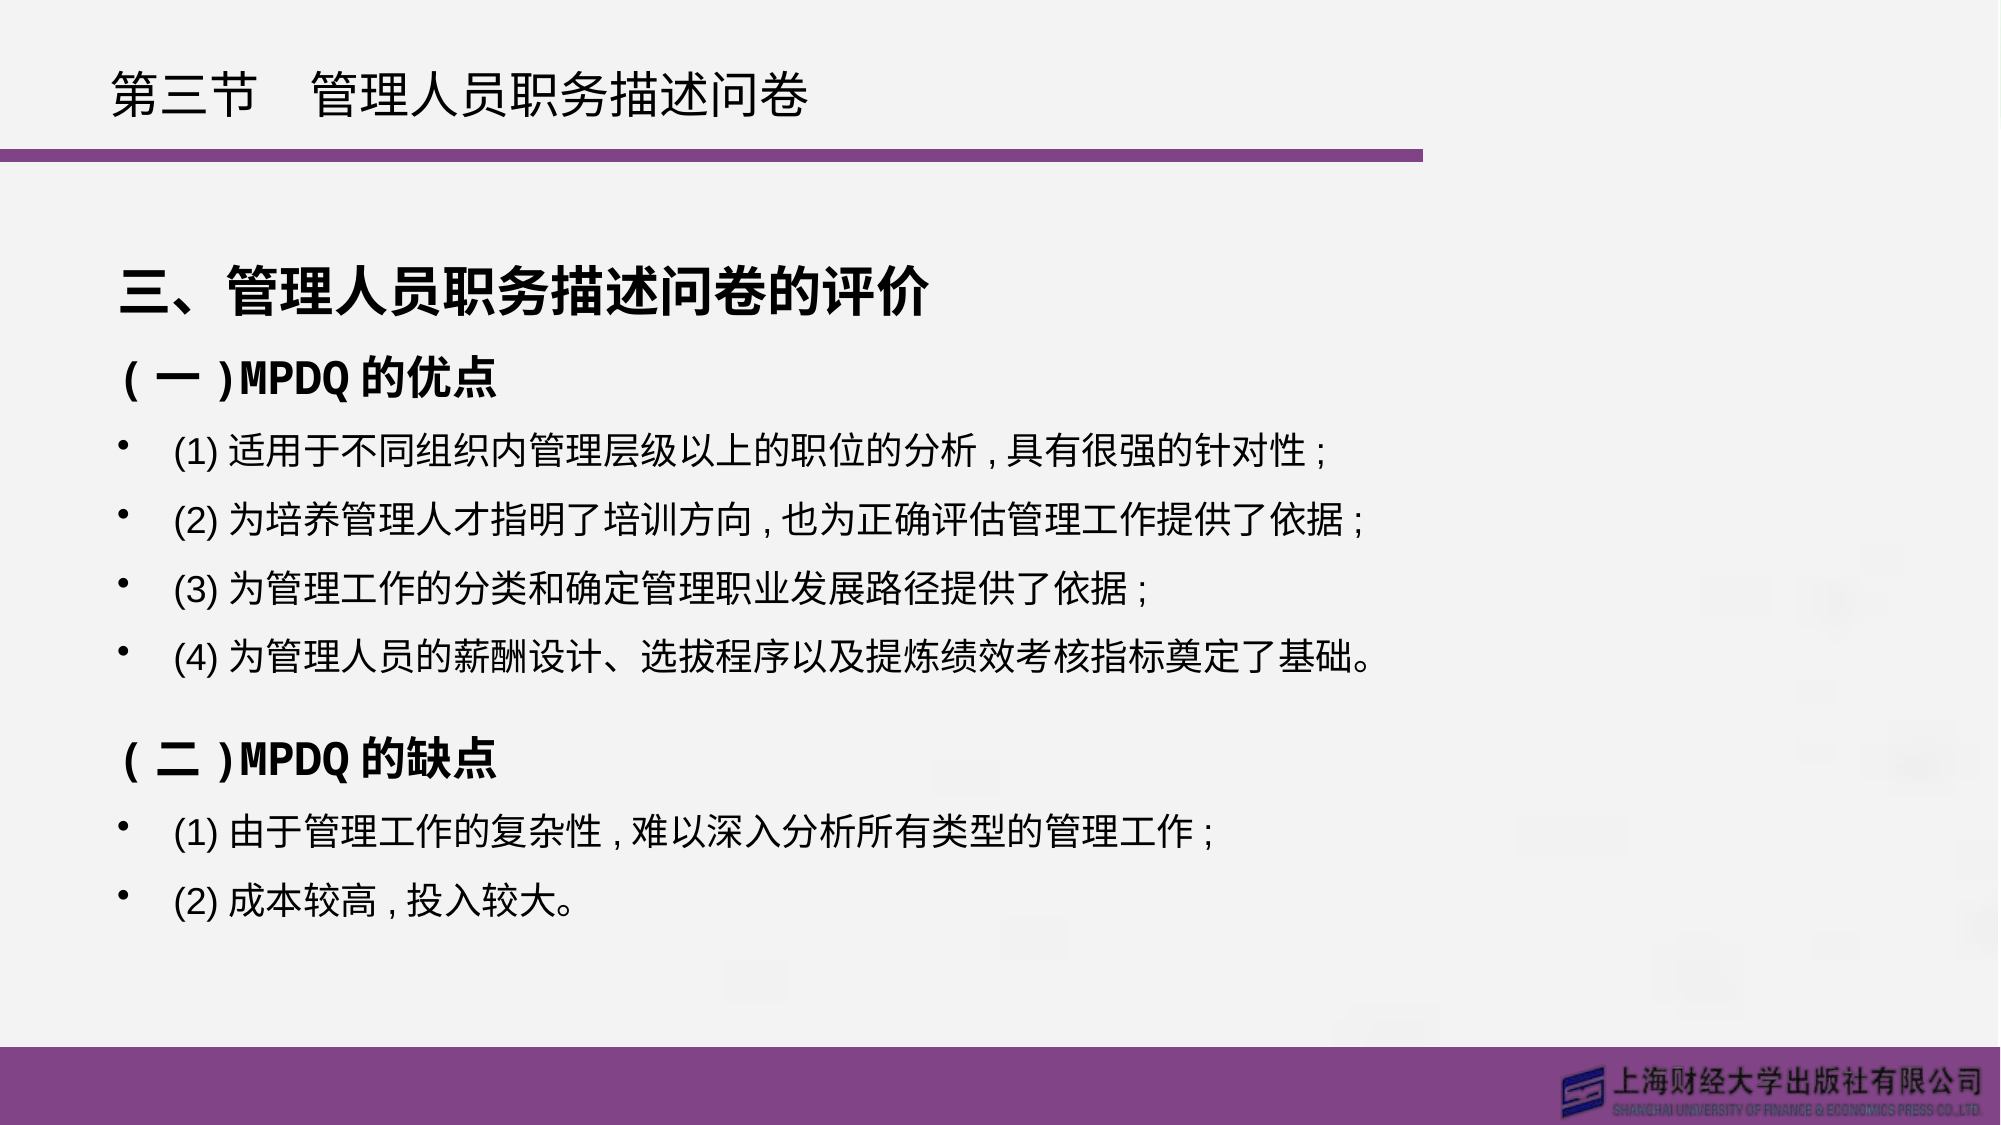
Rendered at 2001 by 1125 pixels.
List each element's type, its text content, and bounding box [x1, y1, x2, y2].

picture [0, 0, 2001, 1125]
list 三、管理人员职务描述问卷的评价 (一)MPDQ的优点 (1)适用于不同组织内管理层级以上的职位的分析,具有很强的针对性; (2)为培养管理人才指明了培训方向,也为正确评估管理工作提供了依据; (3)为管理工作的分类和确定管理职业发展路径提供了依据; (4)为管理人员的薪酬设计、选拔程序以及提炼绩效考核指标奠定了基础。 (二)MPDQ的缺点 (1)由于管理工作的复杂性,难以深入分析所有类型的管理工作; (2)成本较高,投入较大。 [102, 233, 1898, 1032]
title 第三节 管理人员职务描述问卷 [94, 42, 1451, 146]
